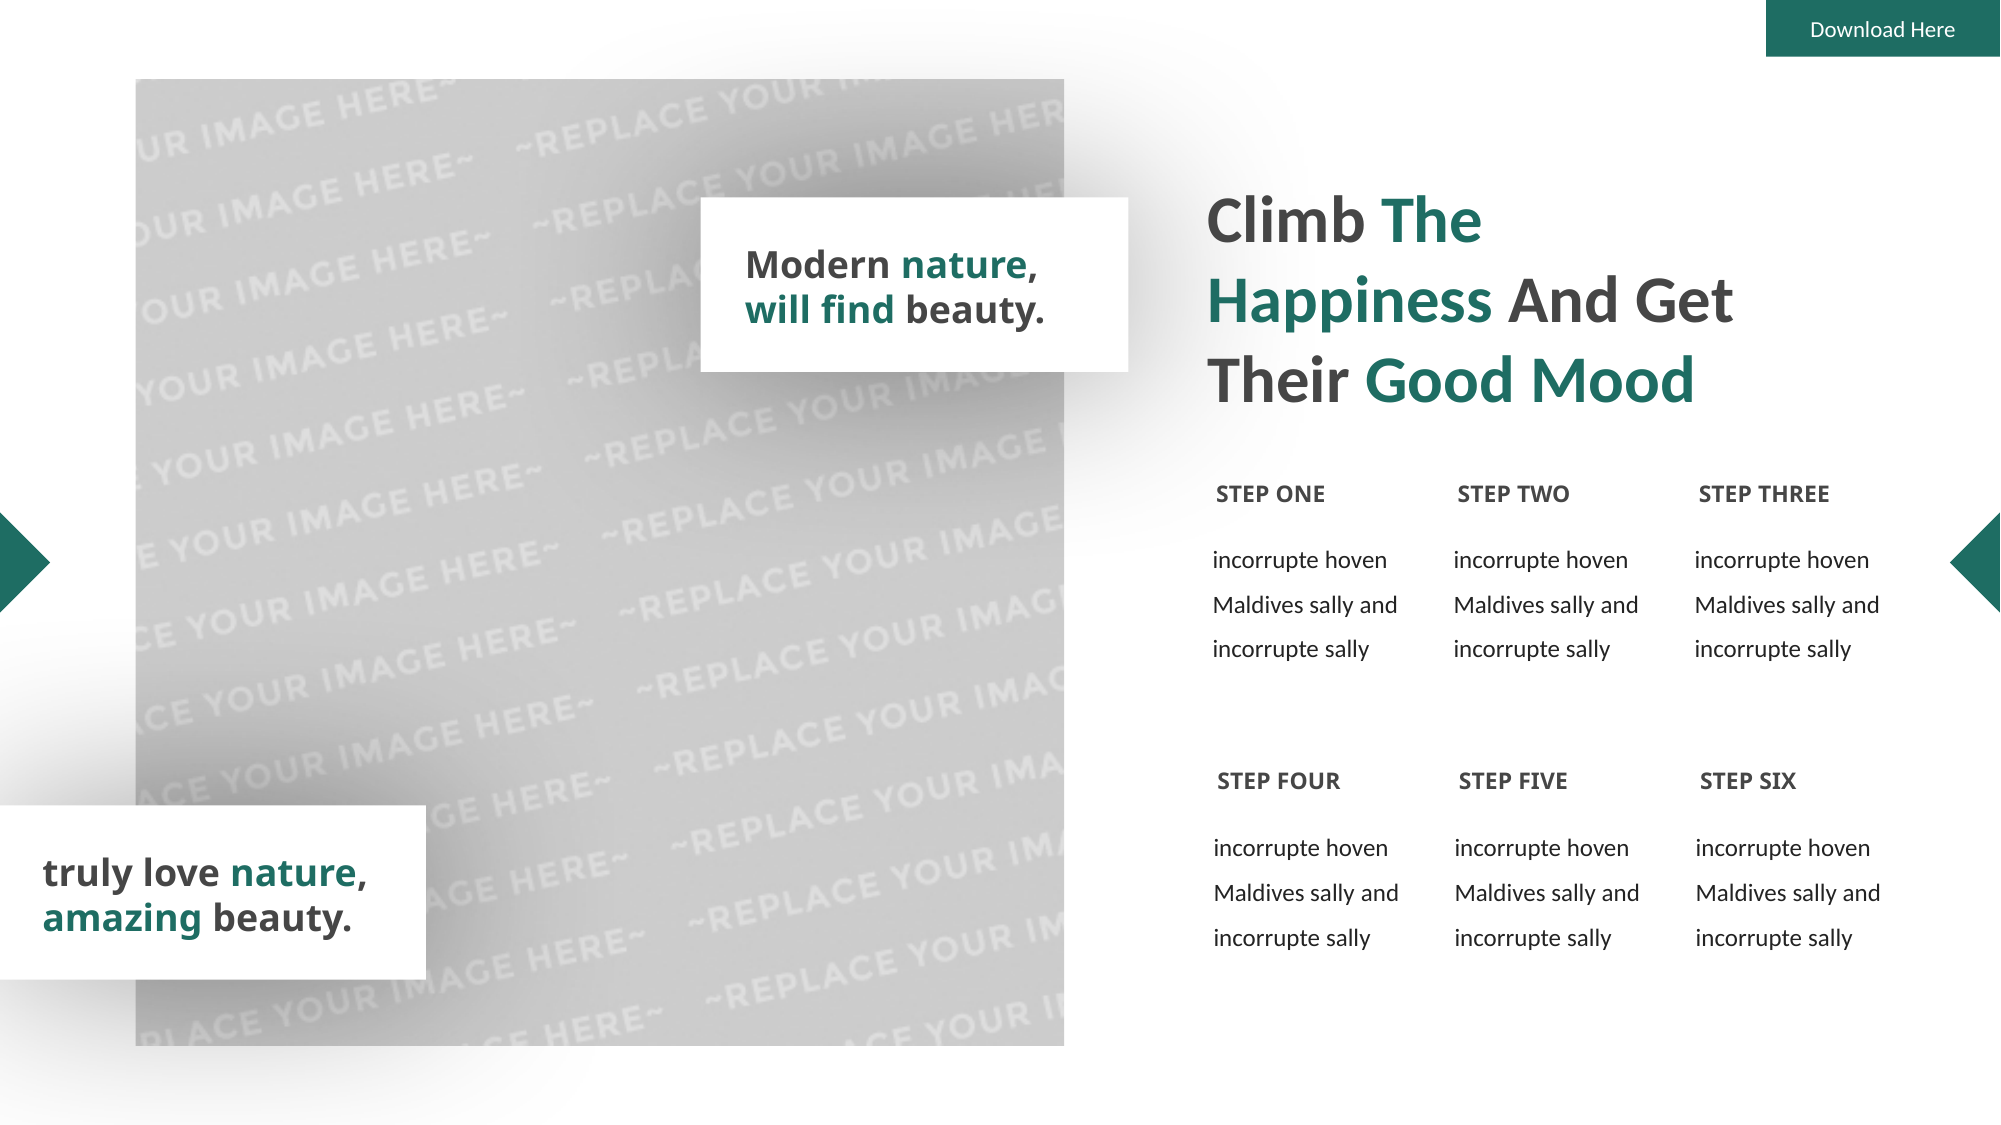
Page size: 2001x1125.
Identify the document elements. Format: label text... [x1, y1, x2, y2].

text_box incorrupte hoven Maldives sally and incorrupte sally [1198, 809, 1439, 959]
text_box Climb The Happiness And Get Their Good Mood [1192, 168, 1780, 424]
text_box incorrupte hoven Maldives sally and incorrupte sally [1679, 520, 1955, 671]
text_box incorrupte hoven Maldives sally and incorrupte sally [1438, 520, 1679, 671]
text_box STEP ONE [1201, 472, 1393, 515]
picture [135, 79, 1065, 1046]
text_box incorrupte hoven Maldives sally and incorrupte sally [1680, 809, 1925, 959]
text_box STEP FIVE [1444, 759, 1636, 802]
text_box STEP FOUR [1202, 759, 1395, 802]
text_box [0, 510, 52, 615]
text_box STEP SIX [1685, 759, 1877, 802]
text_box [0, 805, 426, 980]
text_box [700, 197, 1129, 372]
text_box [1955, 510, 2000, 615]
text_box incorrupte hoven Maldives sally and incorrupte sally [1197, 520, 1438, 671]
text_box incorrupte hoven Maldives sally and incorrupte sally [1439, 809, 1680, 959]
text_box STEP THREE [1683, 472, 1876, 515]
text_box Download Here [1765, 0, 2000, 58]
text_box STEP TWO [1442, 472, 1635, 515]
